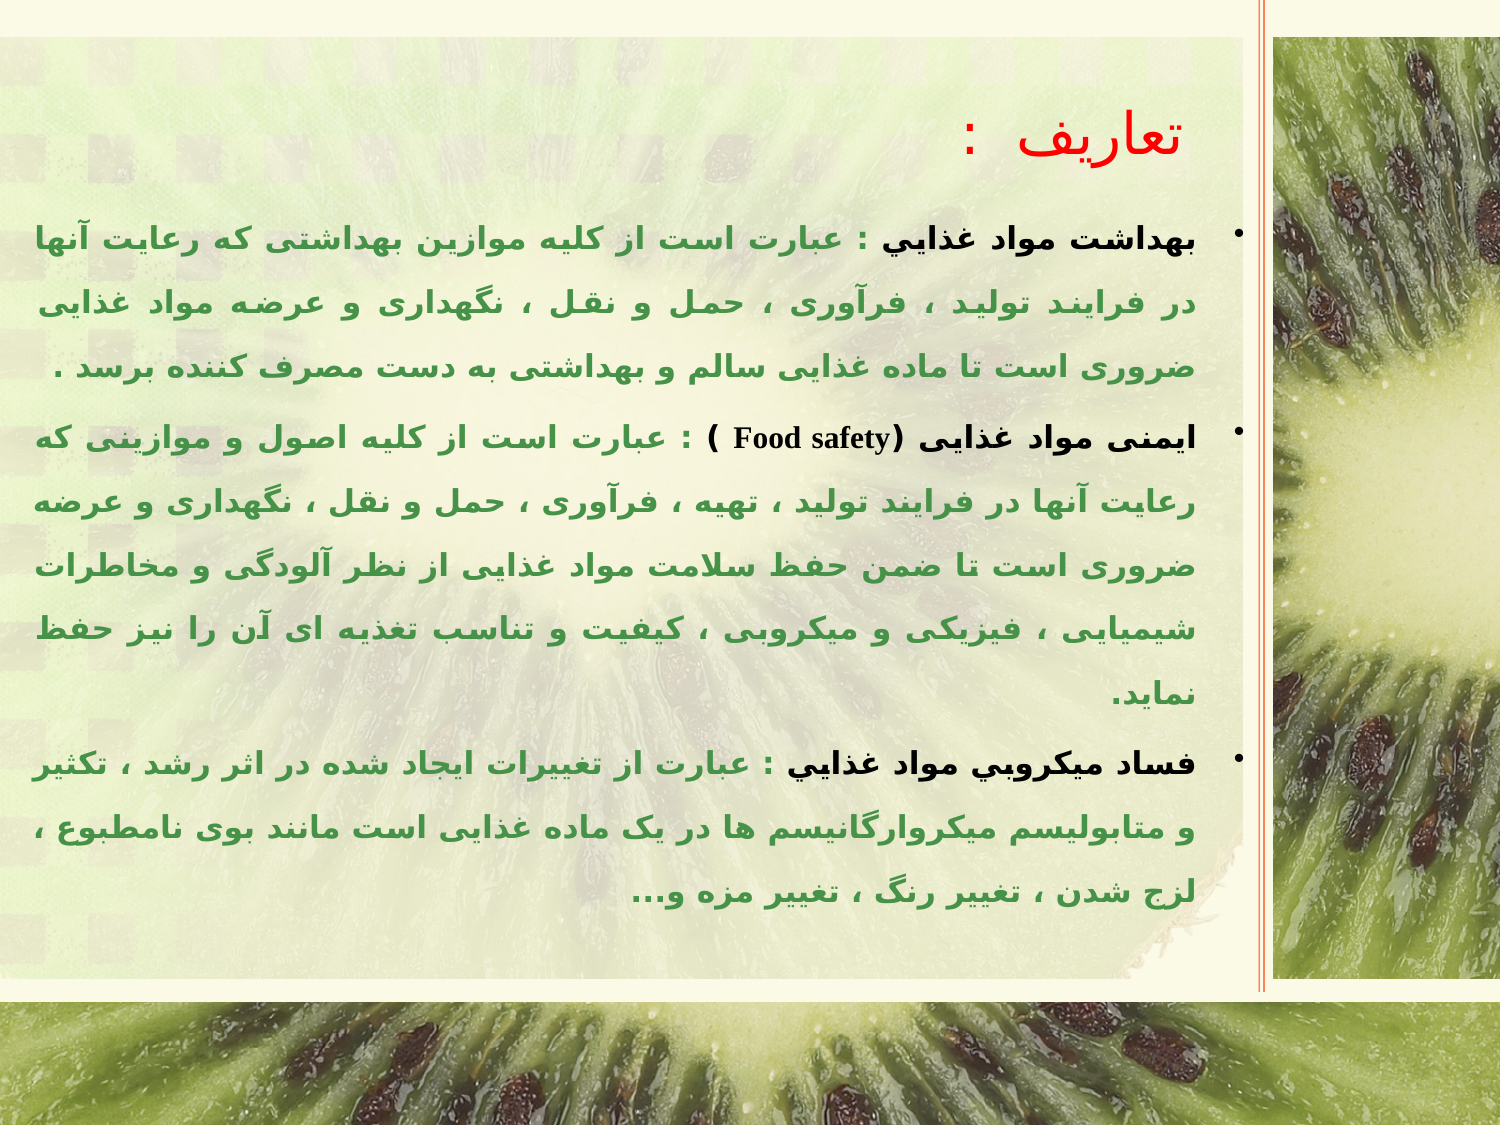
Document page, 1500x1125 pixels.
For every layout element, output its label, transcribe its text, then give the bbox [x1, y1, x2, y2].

list بهداشت مواد غذايي : عبارت است از کلیه موازین بهداشتی که رعایت آنها در فرایند تولید ، فرآوری ، حمل و نقل ، نگهداری و عرضه مواد غذایی ضروری است تا ماده غذایی سالم و بهداشتی به دست مصرف کننده برسد . ایمنی مواد غذایی (Food safety ) : عبارت است از کلیه اصول و موازینی که رعایت آنها در فرایند تولید ، تهیه ، فرآوری ، حمل و نقل ، نگهداری و عرضه ضروری است تا ضمن حفظ سلامت مواد غذایی از نظر آلودگی و مخاطرات شیمیایی ، فیزیکی و میکروبی ، کیفیت و تناسب تغذیه ای آن را نیز حفظ نماید. فساد ميكروبي مواد غذايي : عبارت از تغییرات ایجاد شده در اثر رشد ، تکثیر و متابولیسم میکروارگانیسم ها در یک ماده غذایی است مانند بوی نامطبوع ، لزج شدن ، تغییر رنگ ، تغییر مزه و... [17, 184, 1256, 988]
text_box تعاريف : [596, 78, 1199, 174]
picture [0, 0, 1500, 1125]
